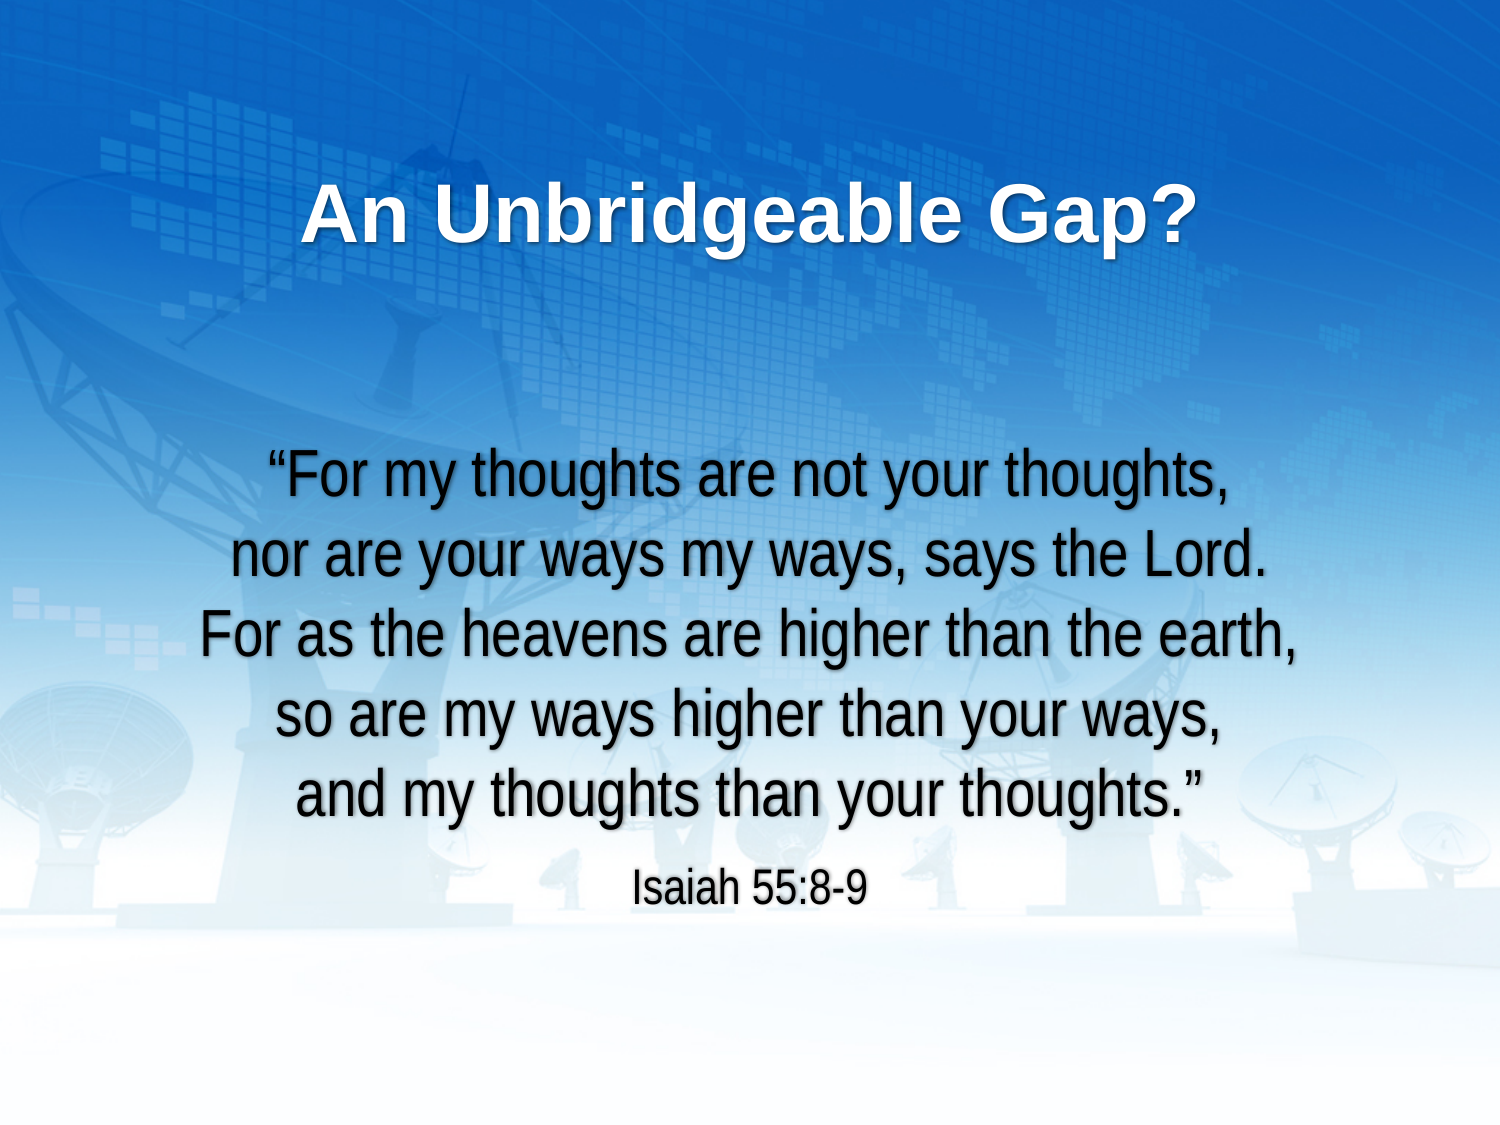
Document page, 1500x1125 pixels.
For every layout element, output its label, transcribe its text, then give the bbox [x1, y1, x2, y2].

list “For my thoughts are not your thoughts, nor are your ways my ways, says the Lord. For as the heavens are higher than the earth, so are my ways higher than your ways, and my thoughts than your thoughts.” Isaiah 55:8-9 [49, 421, 1451, 953]
picture [0, 0, 1500, 1125]
title An Unbridgeable Gap? [74, 114, 1426, 303]
